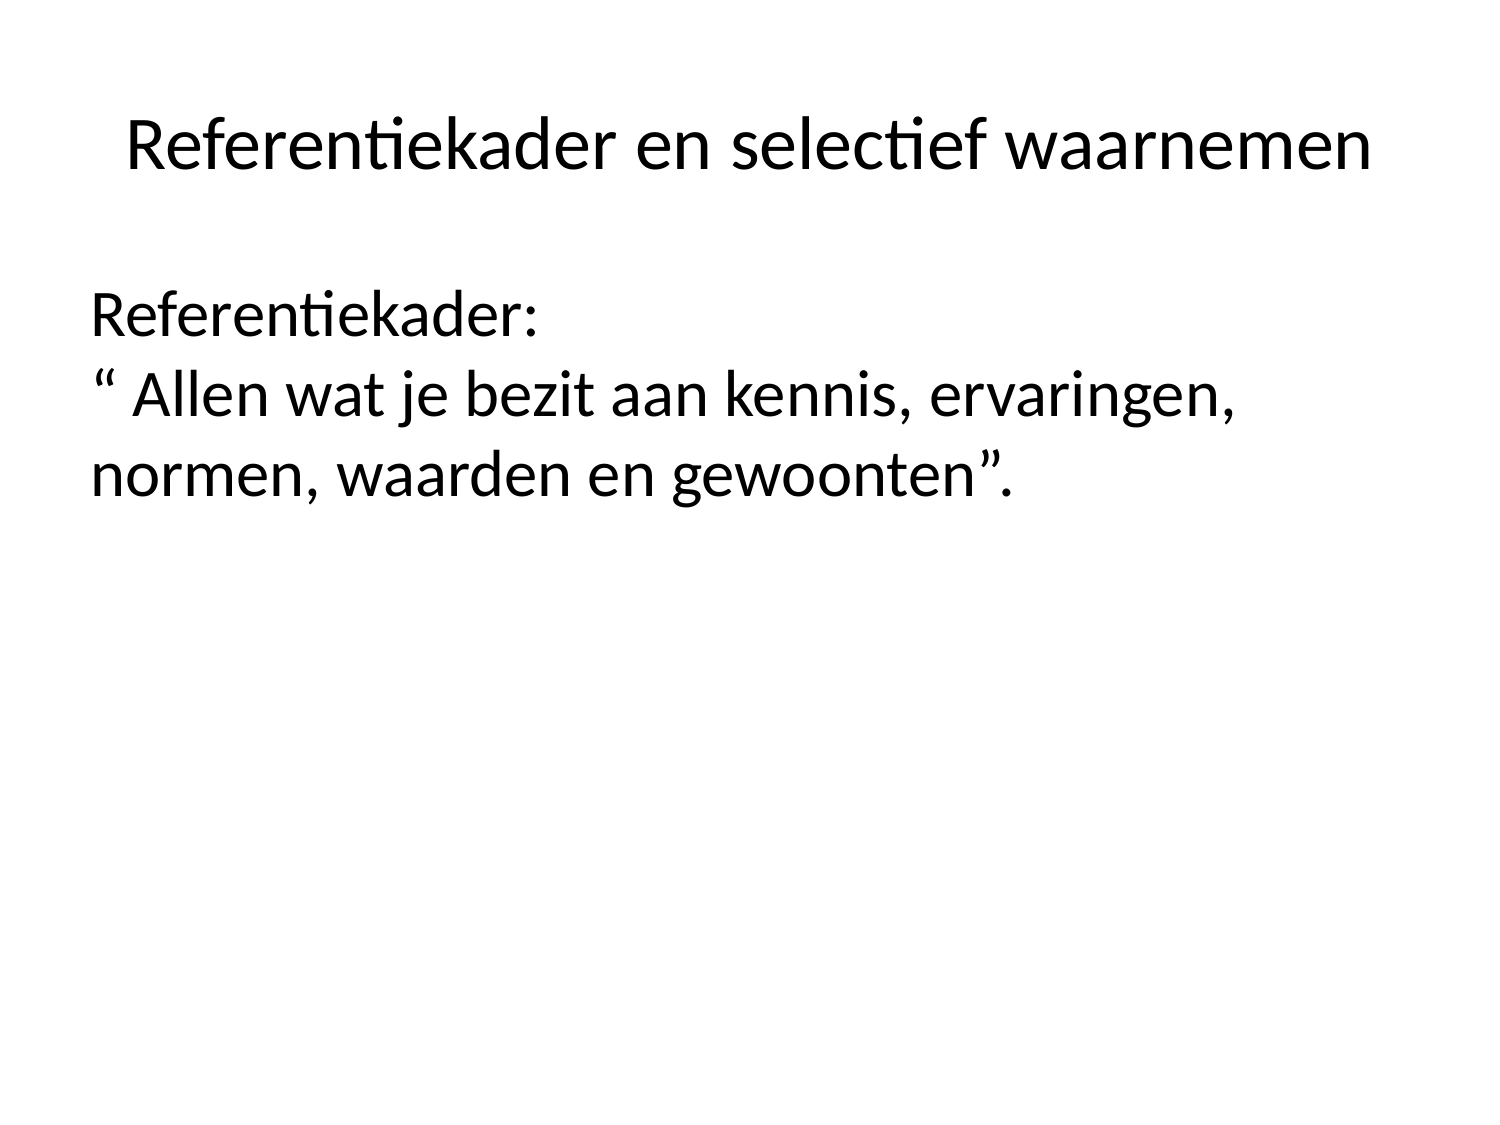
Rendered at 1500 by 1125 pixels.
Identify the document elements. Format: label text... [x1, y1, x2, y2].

title Referentiekader en selectief waarnemen [75, 45, 1425, 233]
list Referentiekader: “ Allen wat je bezit aan kennis, ervaringen, normen, waarden en gewoonten”. [75, 262, 1425, 1005]
